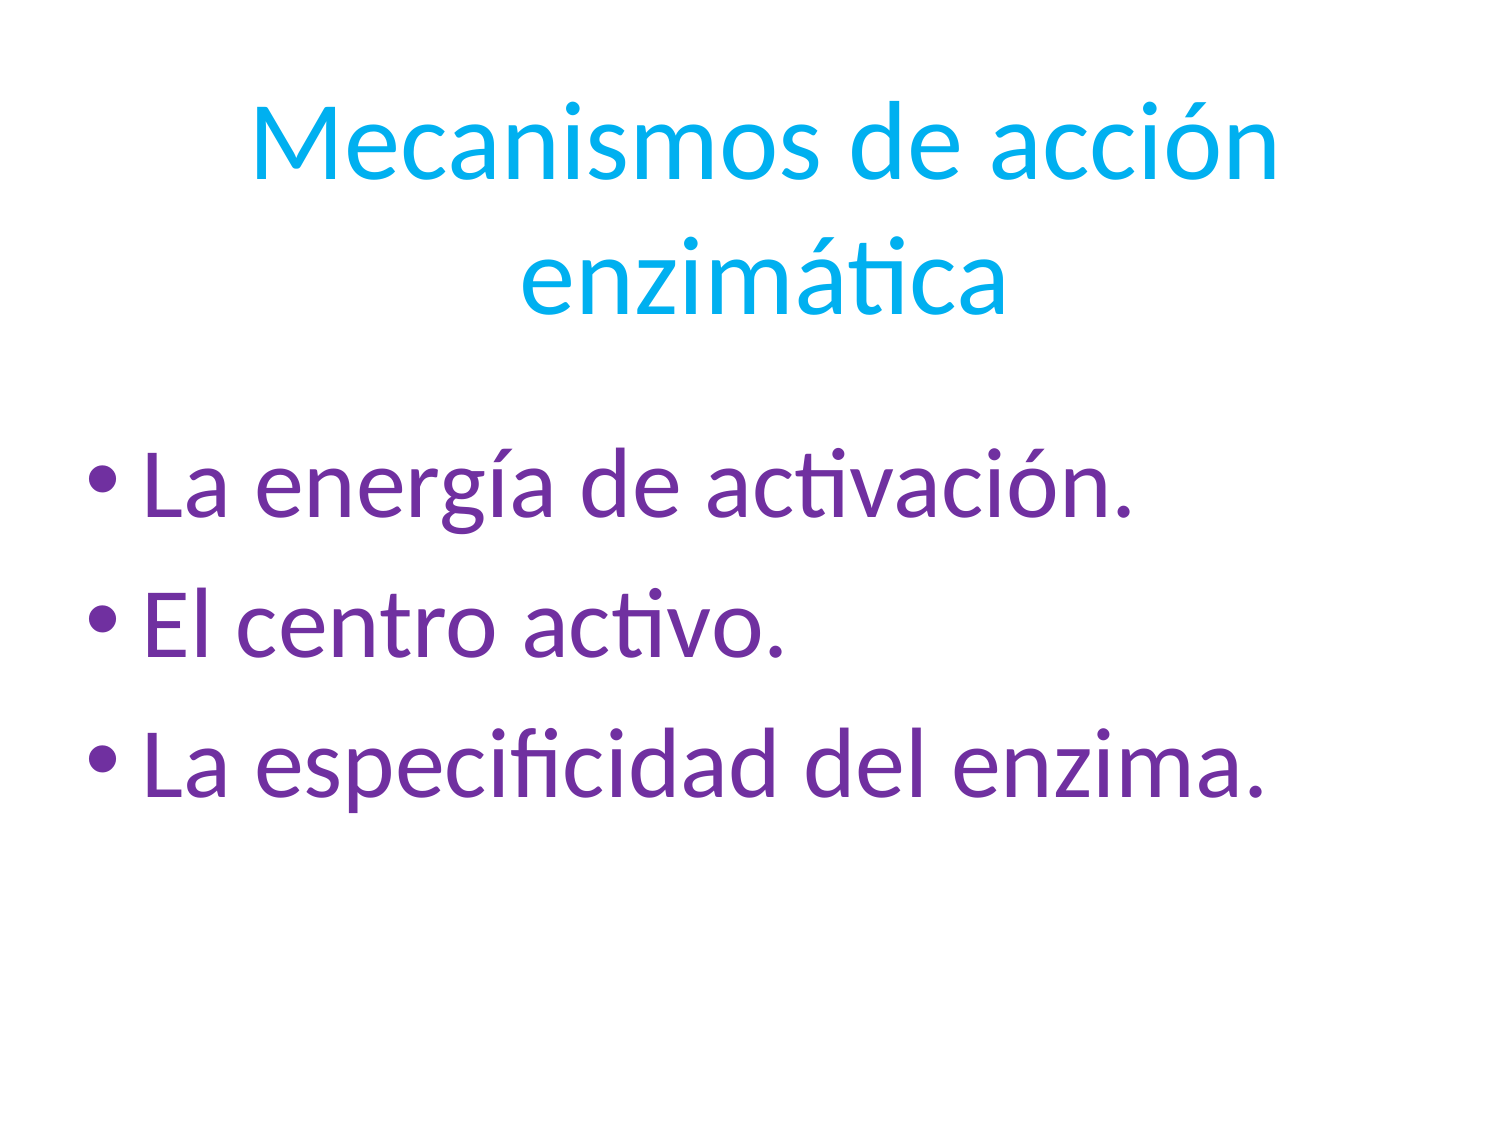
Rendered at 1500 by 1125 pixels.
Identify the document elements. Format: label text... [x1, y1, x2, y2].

title Mecanismos de acción enzimática [105, 128, 1425, 410]
list La energía de activación. El centro activo. La especificidad del enzima. [70, 410, 1425, 1005]
